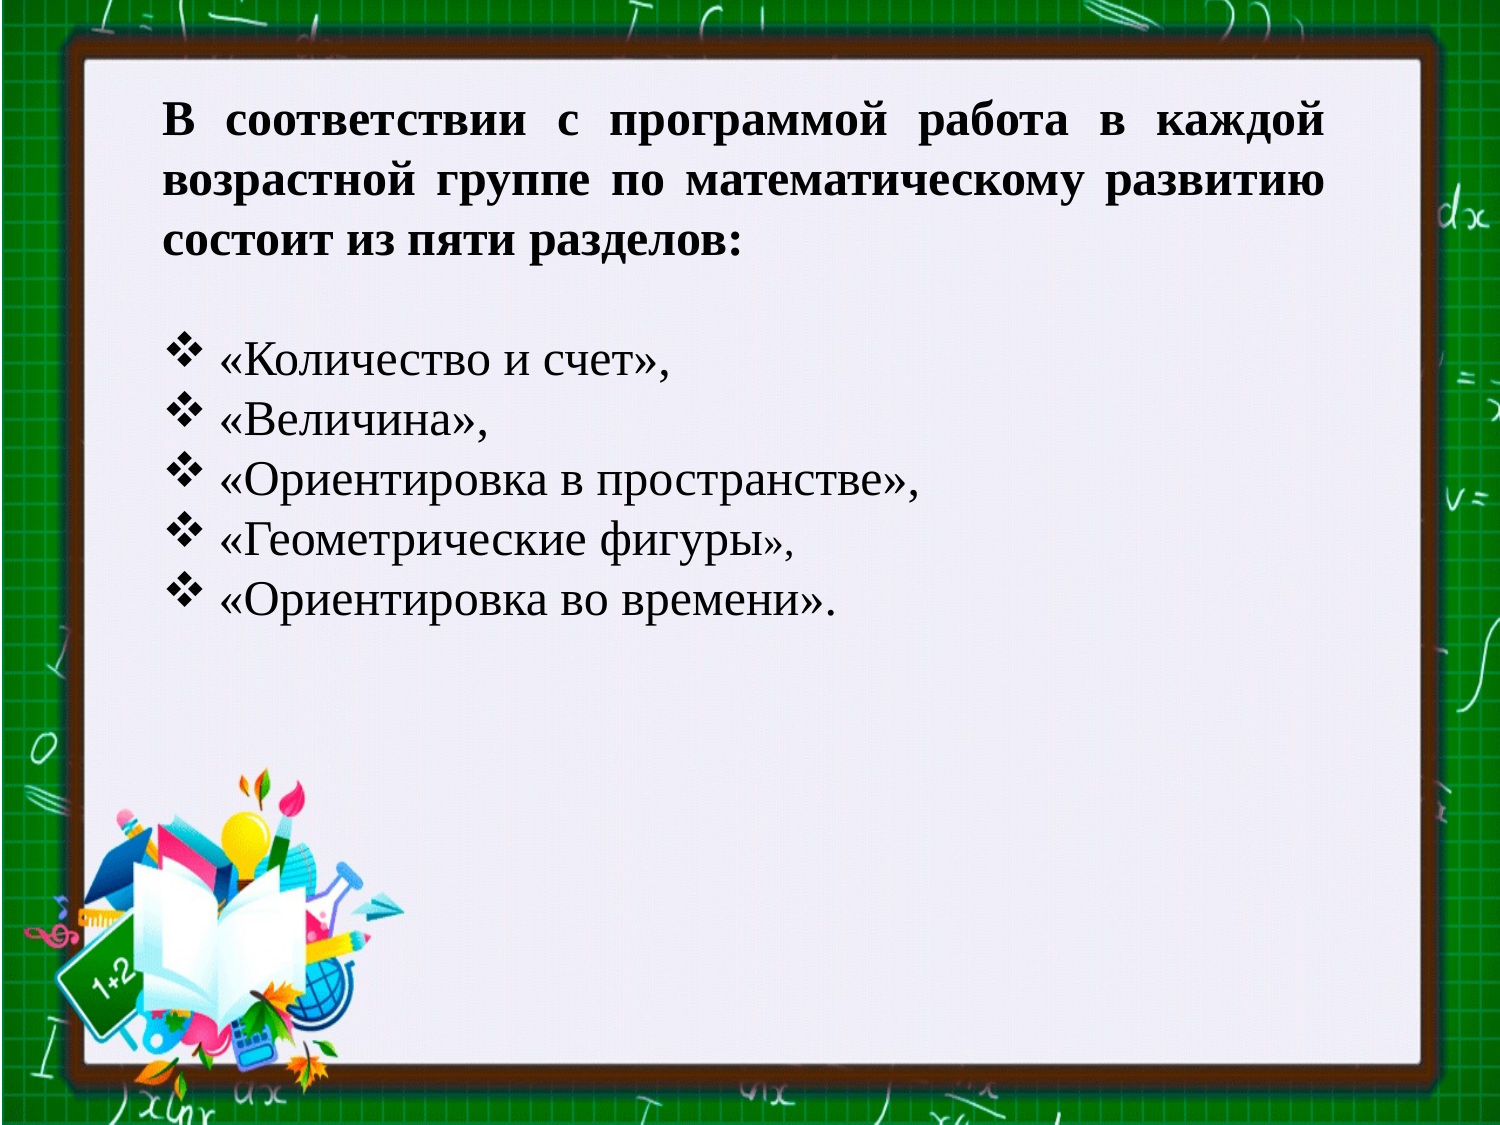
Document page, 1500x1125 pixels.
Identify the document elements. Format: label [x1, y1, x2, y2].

list [1, 0, 1500, 1125]
